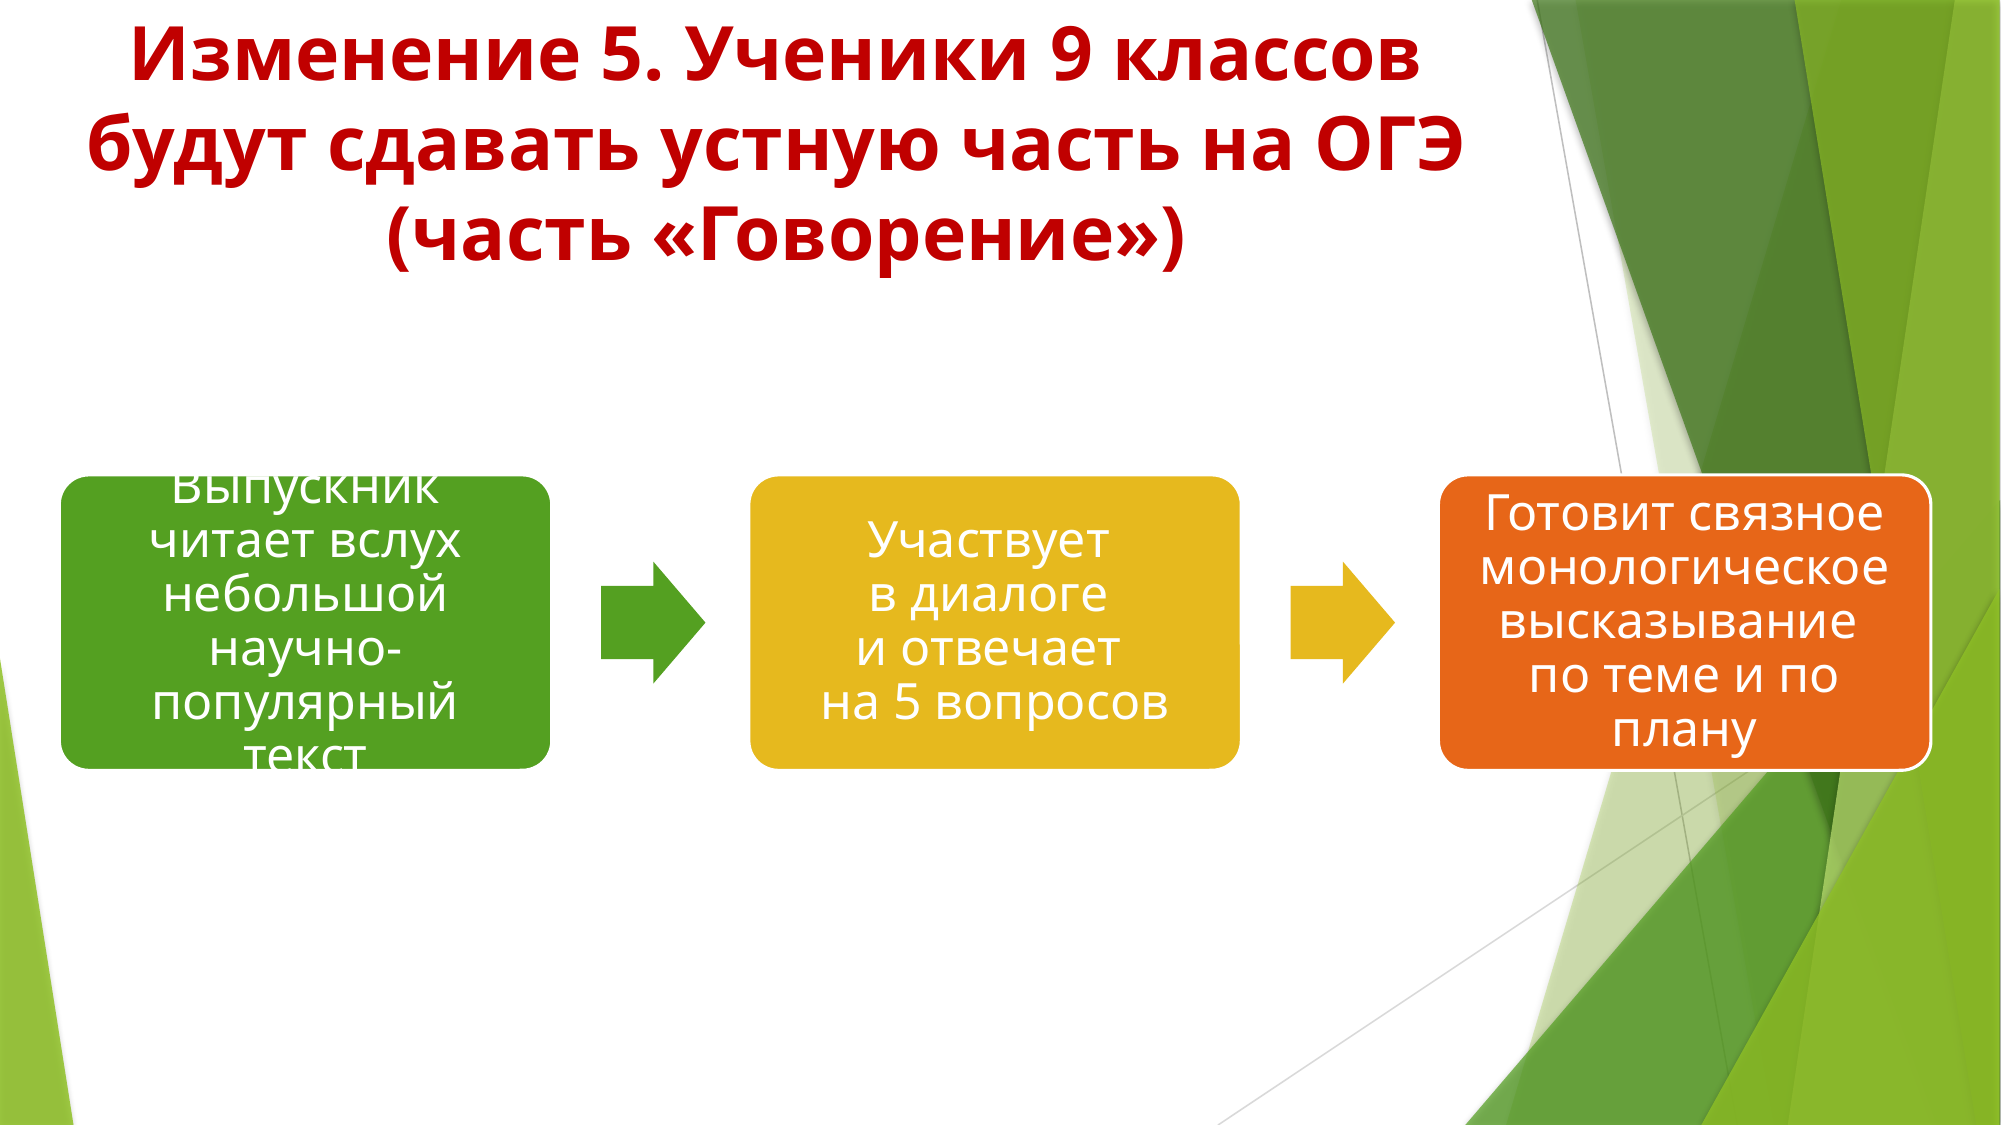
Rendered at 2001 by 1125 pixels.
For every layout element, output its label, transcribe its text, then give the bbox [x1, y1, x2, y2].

title Изменение 5. Ученики 9 классов будут сдавать устную часть на ОГЭ (часть «Говорение») [7, 0, 1546, 311]
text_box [57, 115, 1933, 1125]
